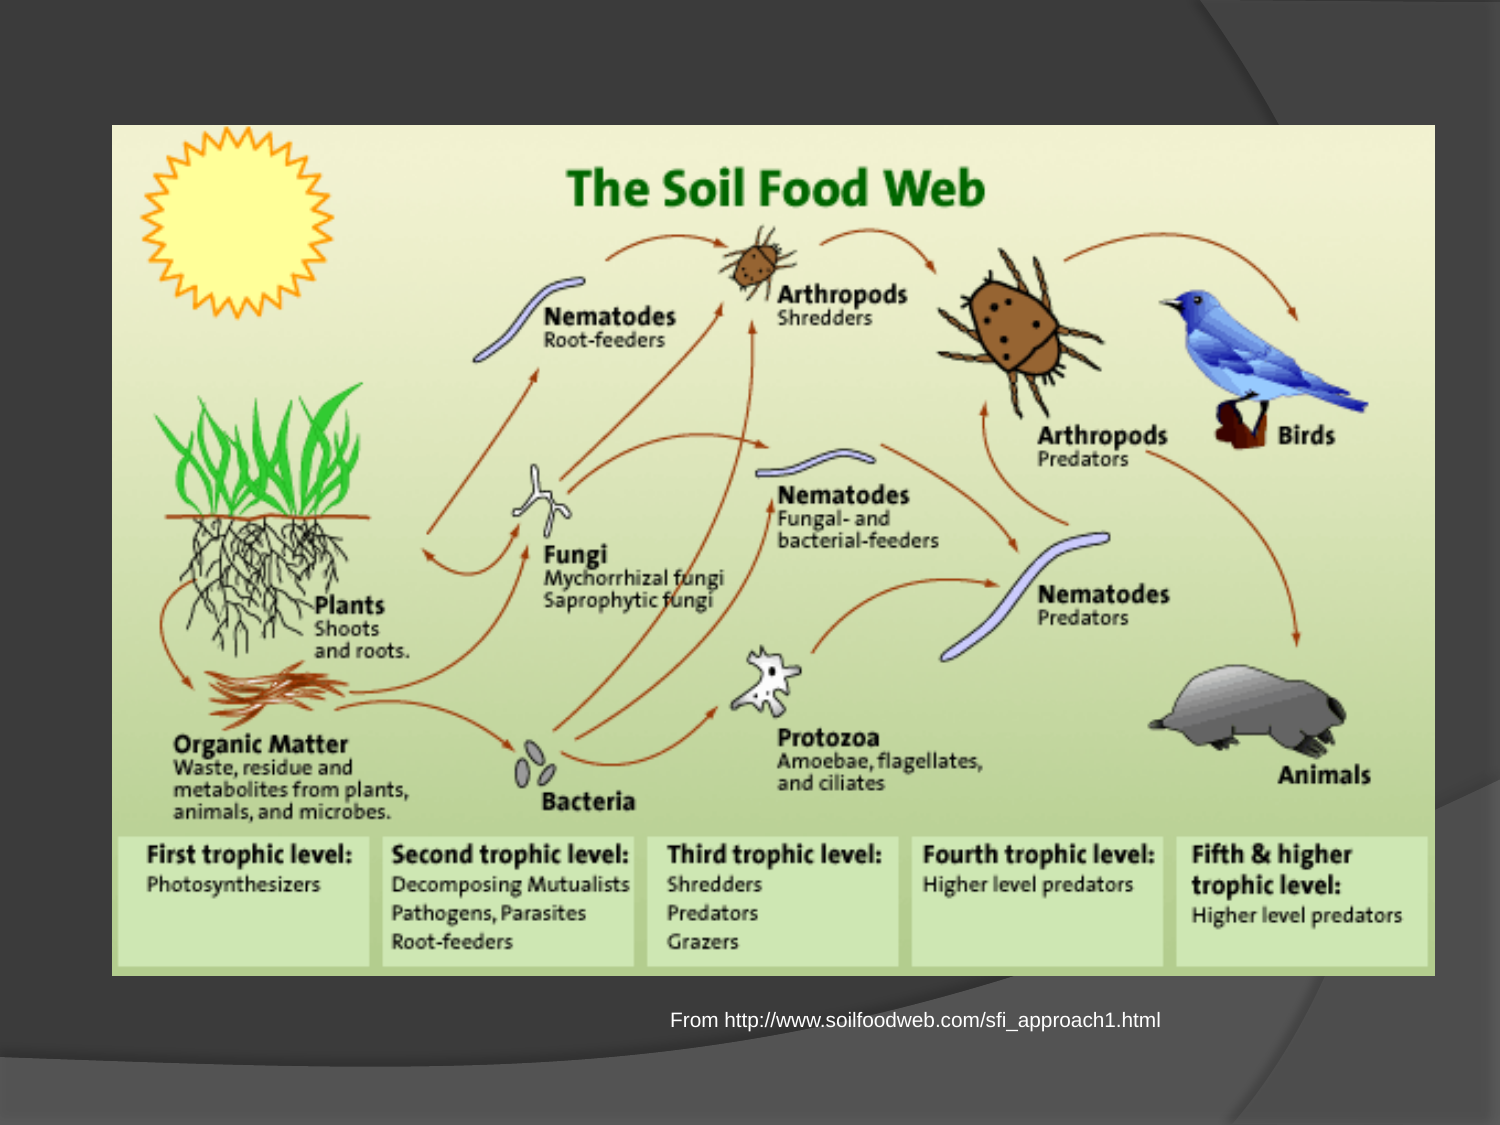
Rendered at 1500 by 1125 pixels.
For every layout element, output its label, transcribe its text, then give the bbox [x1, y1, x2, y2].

text_box From http://www.soilfoodweb.com/sfi_approach1.html [655, 999, 1406, 1040]
picture [111, 125, 1435, 977]
